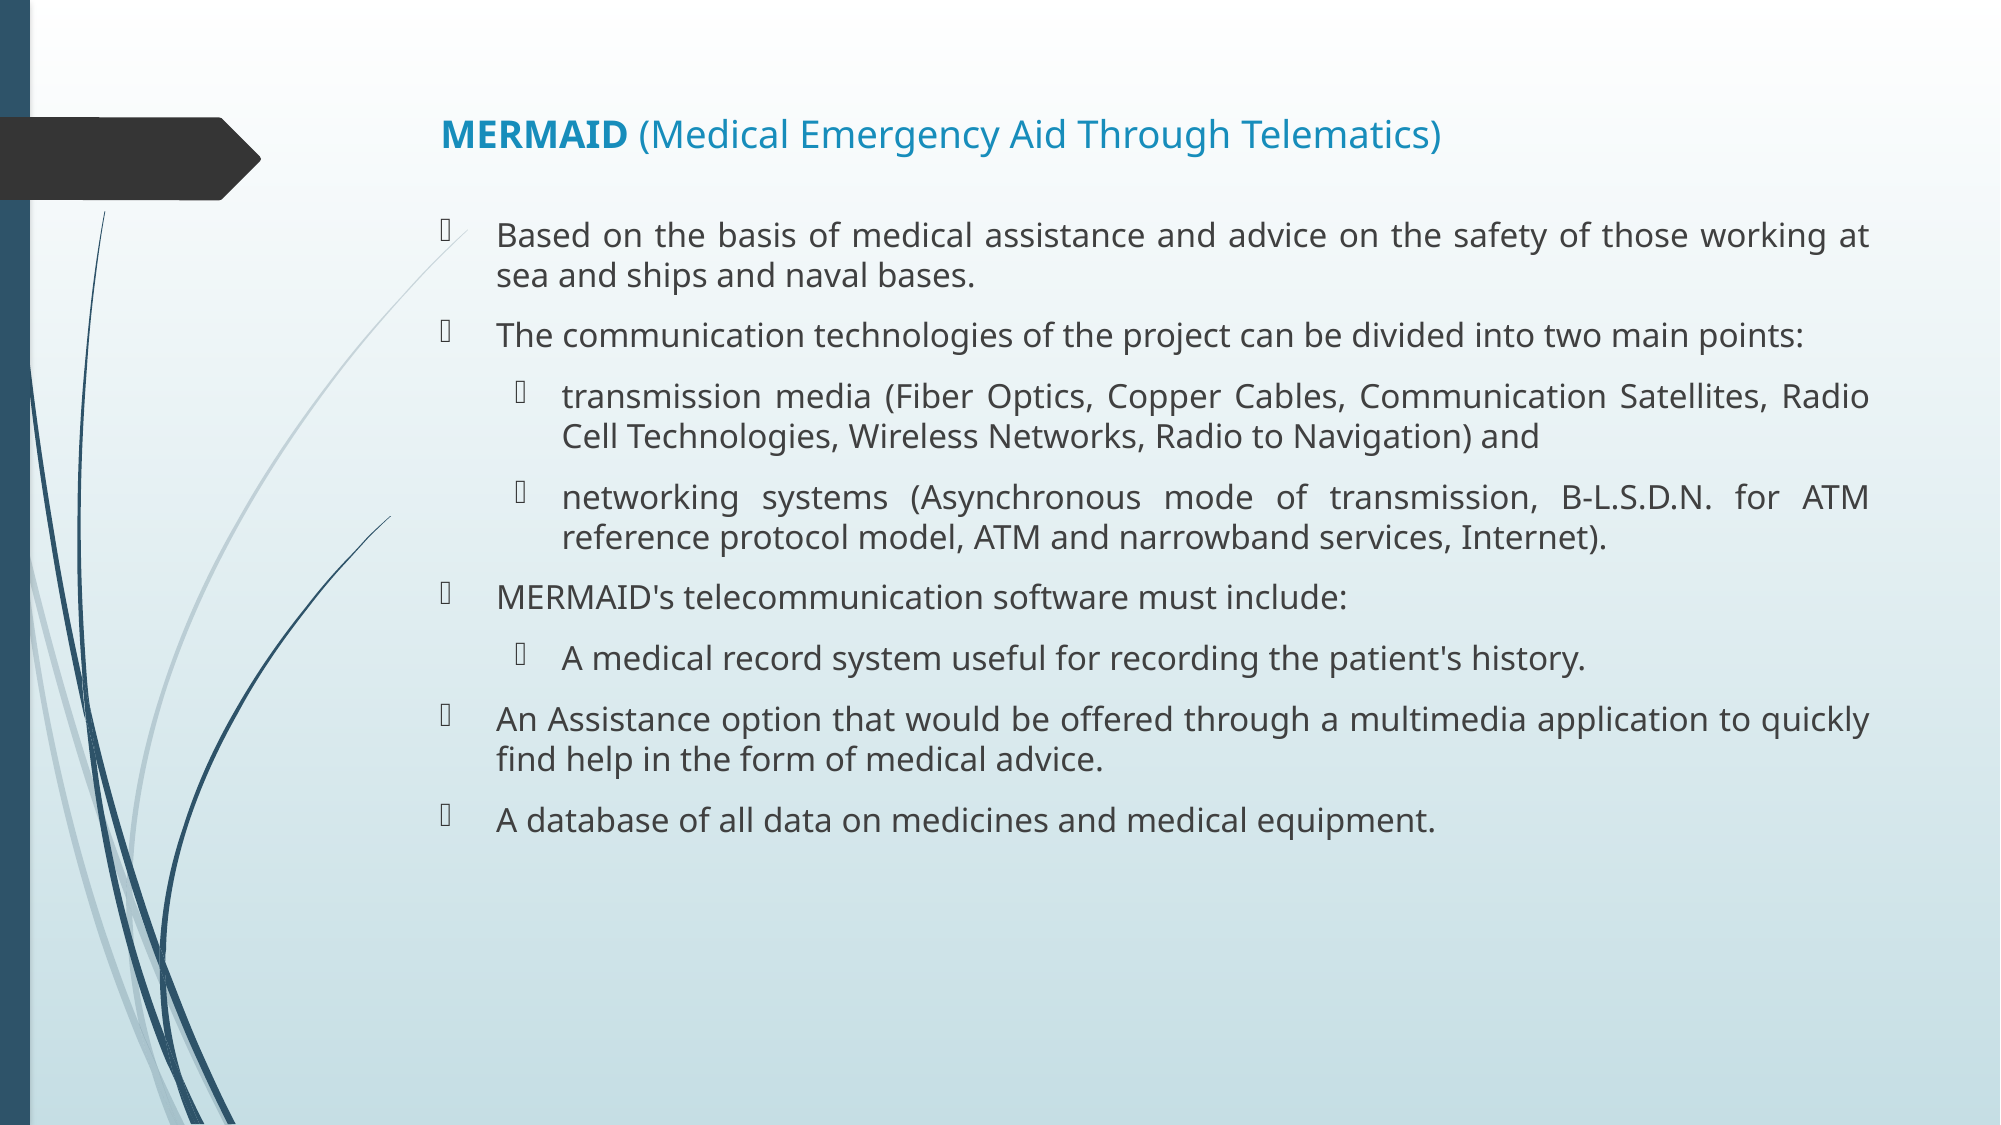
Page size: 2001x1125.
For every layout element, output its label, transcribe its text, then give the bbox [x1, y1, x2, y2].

title MERMAID (Medical Emergency Aid Through Telematics) [425, 102, 1888, 206]
list Based on the basis of medical assistance and advice on the safety of those working at sea and ships and naval bases. The communication technologies of the project can be divided into two main points: transmission media (Fiber Optics, Copper Cables, Communication Satellites, Radio Cell Technologies, Wireless Networks, Radio to Navigation) and networking systems (Asynchronous mode of transmission, B-L.S.D.N. for ATM reference protocol model, ATM and narrowband services, Internet). MERMAID's telecommunication software must include: A medical record system useful for recording the patient's history. An Assistance option that would be offered through a multimedia application to quickly find help in the form of medical advice. A database of all data on medicines and medical equipment. [424, 206, 1888, 809]
